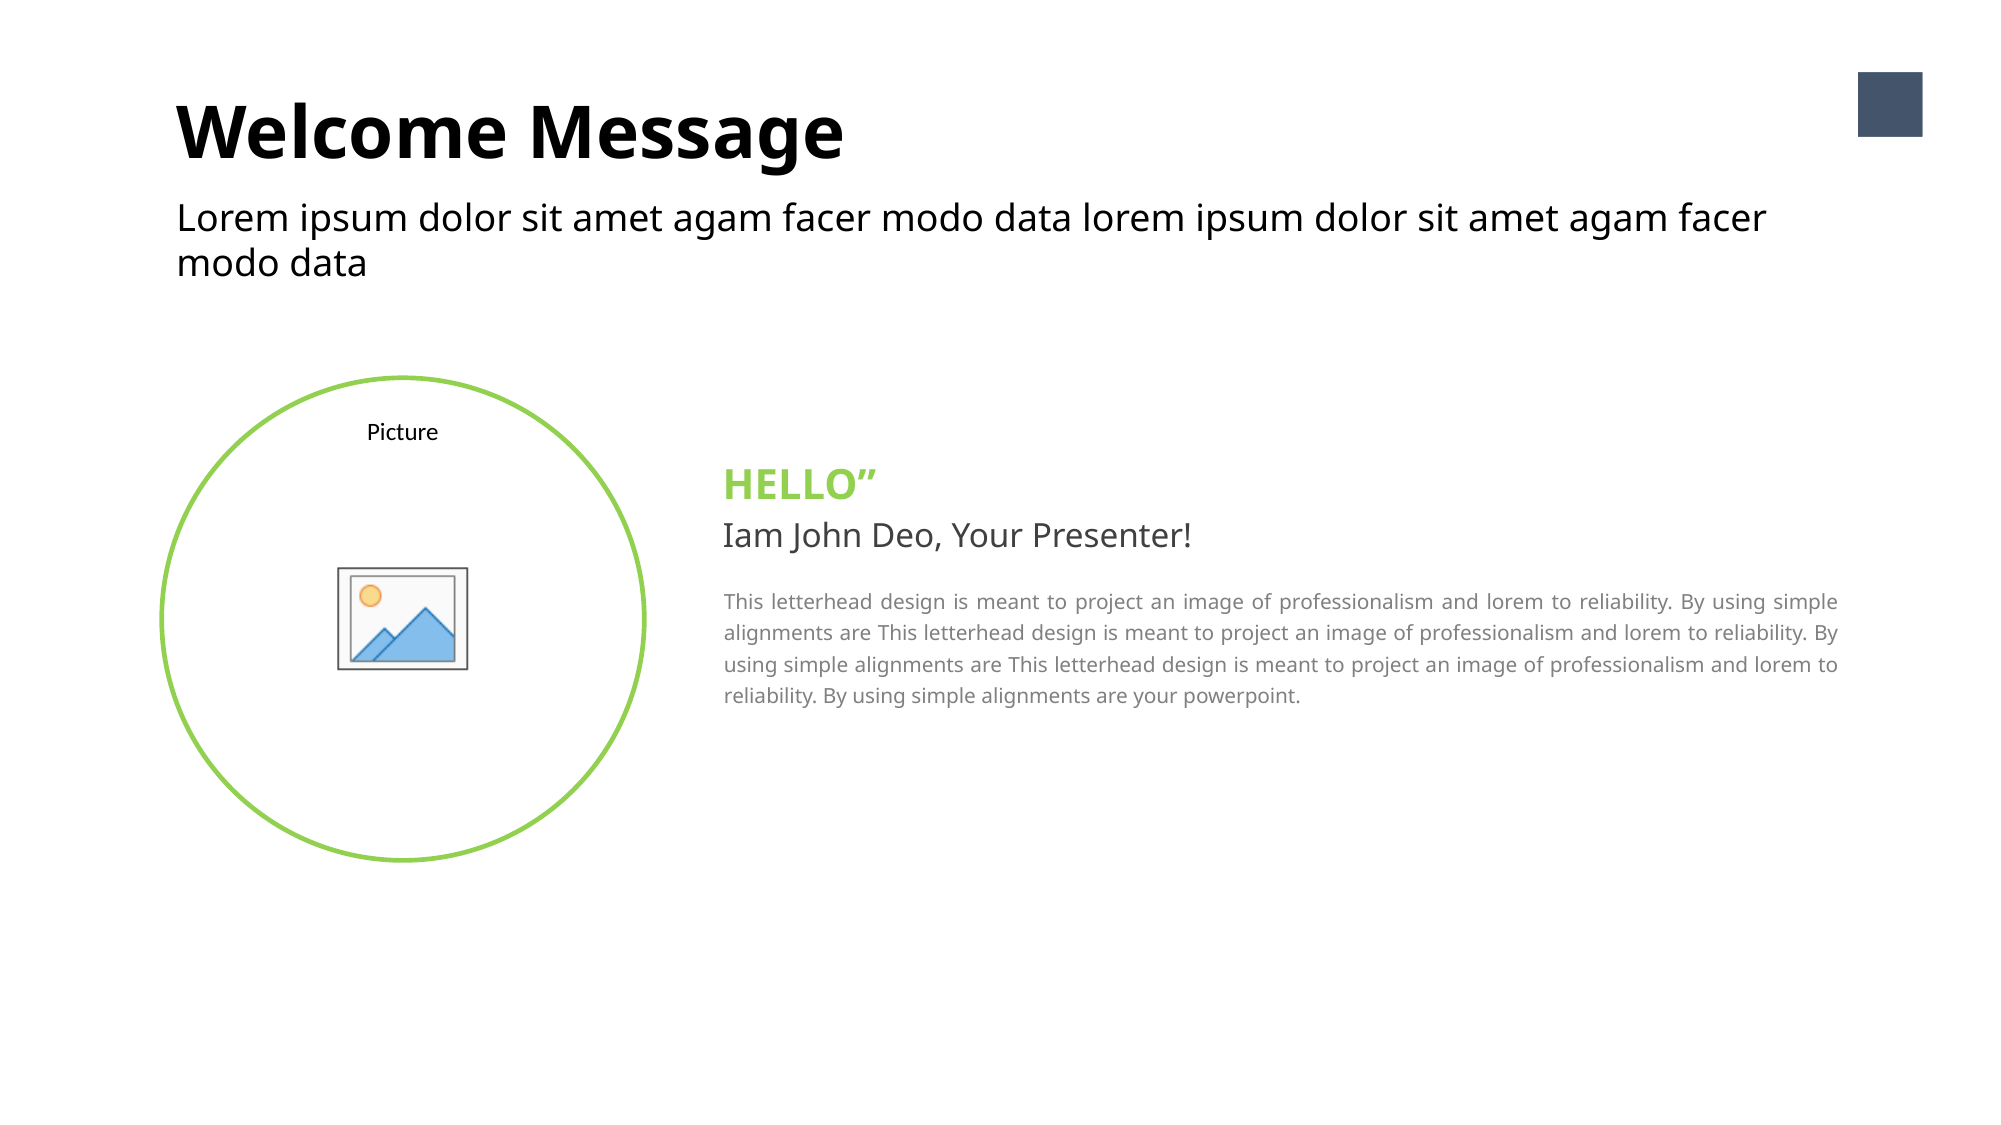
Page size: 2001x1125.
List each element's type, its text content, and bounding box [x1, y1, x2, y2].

text_box [283, 376, 523, 408]
text_box This letterhead design is meant to project an image of professionalism and lorem to reliability. By using simple alignments are This letterhead design is meant to project an image of professionalism and lorem to reliability. By using simple alignments are This letterhead design is meant to project an image of professionalism and lorem to reliability. By using simple alignments are your powerpoint. [723, 562, 1839, 728]
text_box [708, 450, 1253, 563]
text_box [1857, 130, 1924, 138]
subtitle Lorem ipsum dolor sit amet agam facer modo data lorem ipsum dolor sit amet agam facer modo data [161, 186, 1887, 227]
text_box [614, 499, 646, 739]
picture [192, 408, 614, 830]
text_box [1857, 71, 1924, 78]
text_box [283, 830, 523, 862]
title Welcome Message [161, 78, 1159, 186]
slide_number 3 [1854, 78, 1927, 130]
text_box [160, 499, 192, 739]
